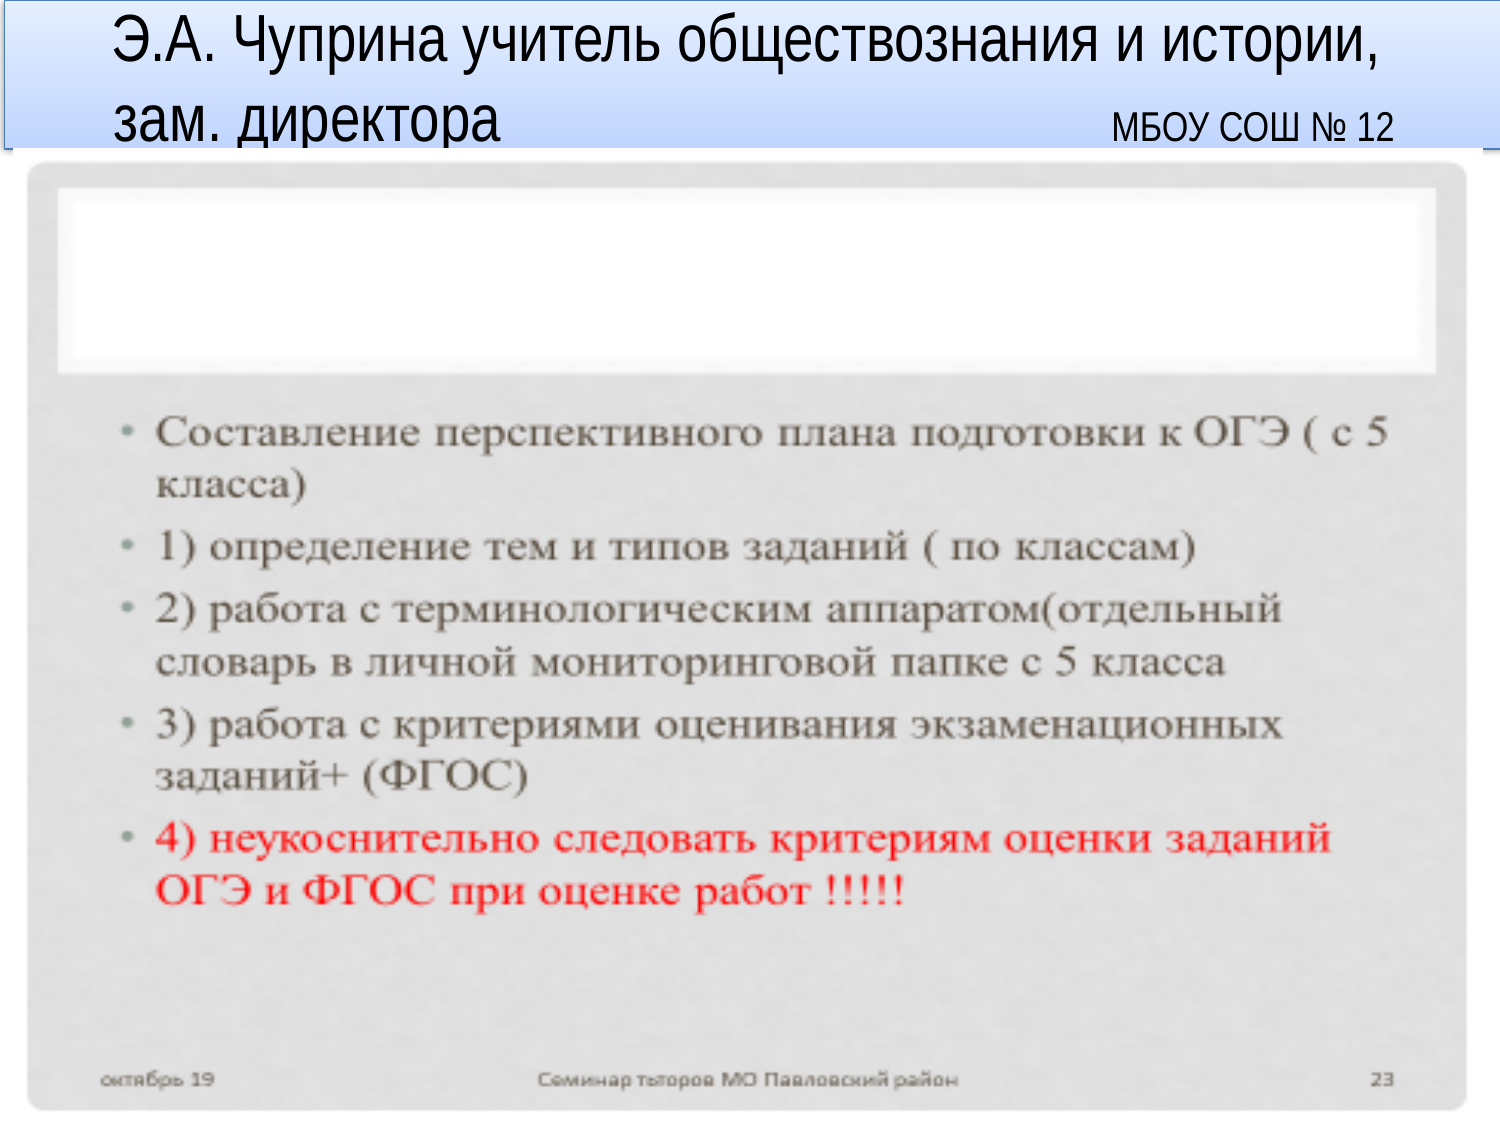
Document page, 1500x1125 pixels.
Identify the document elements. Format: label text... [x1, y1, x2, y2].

title Э.А. Чуприна учитель обществознания и истории, зам. директора МБОУ СОШ № 12 [4, 0, 1500, 150]
picture [13, 148, 1483, 1125]
